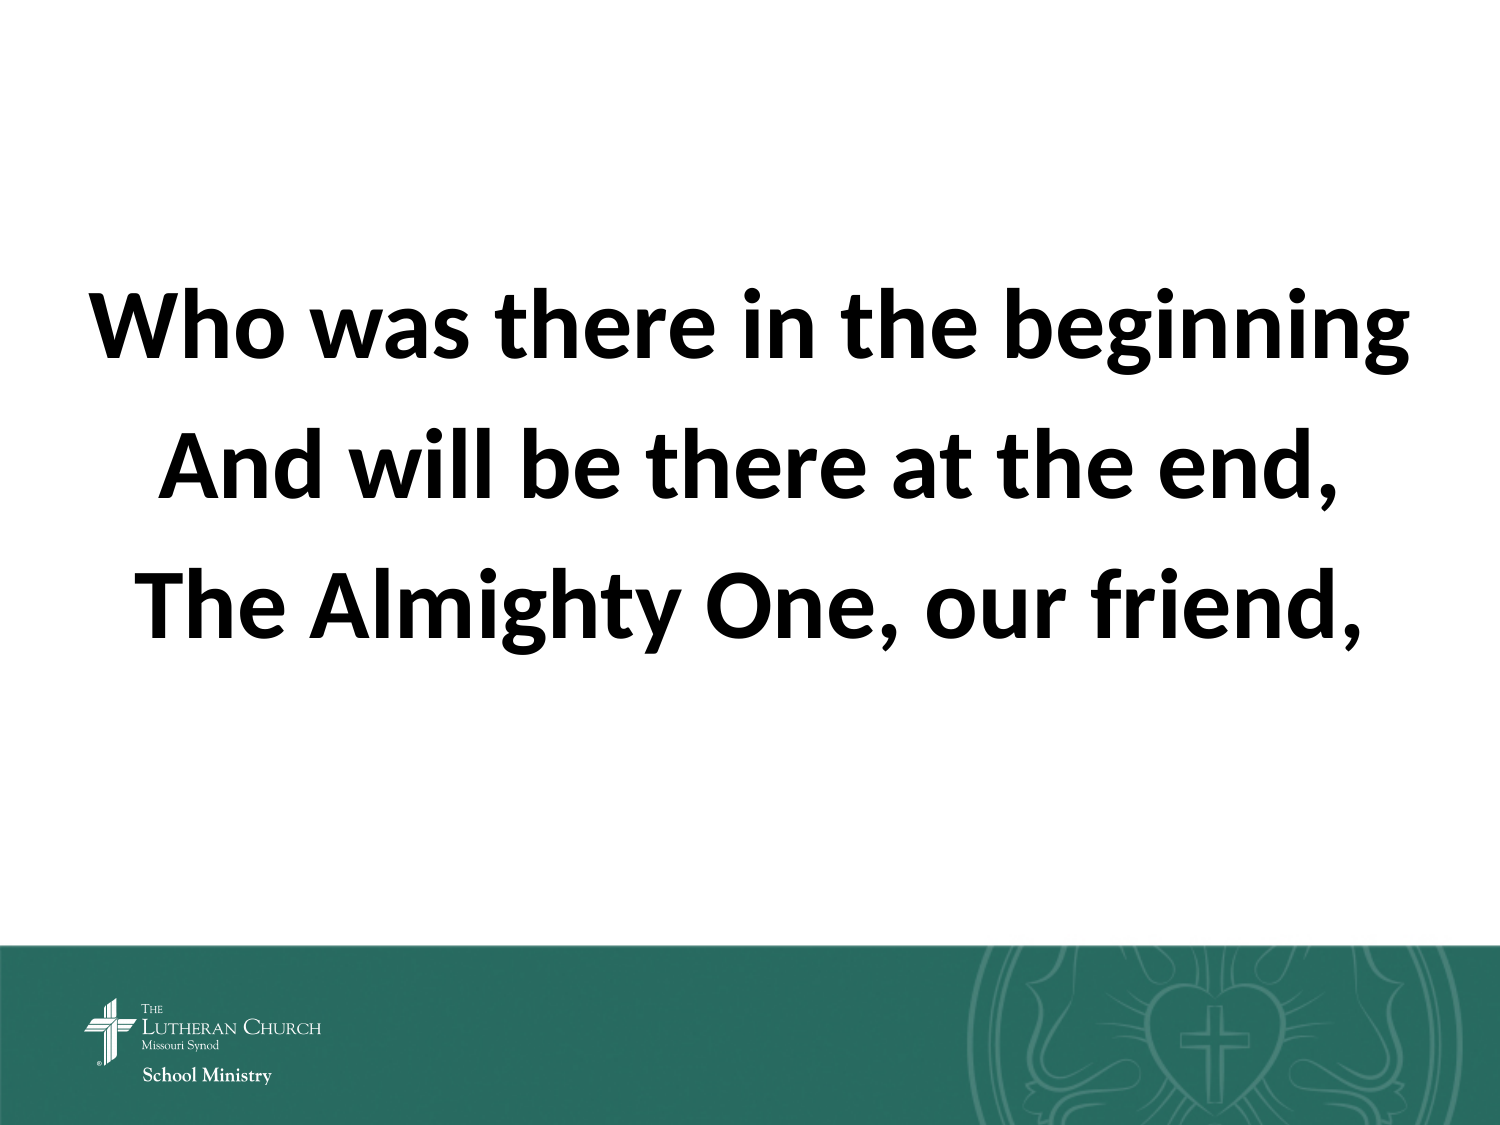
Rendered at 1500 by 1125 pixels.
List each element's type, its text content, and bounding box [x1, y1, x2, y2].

list Who was there in the beginning And will be there at the end, The Almighty One, our friend, [73, 111, 1428, 975]
picture [0, 0, 1500, 1125]
